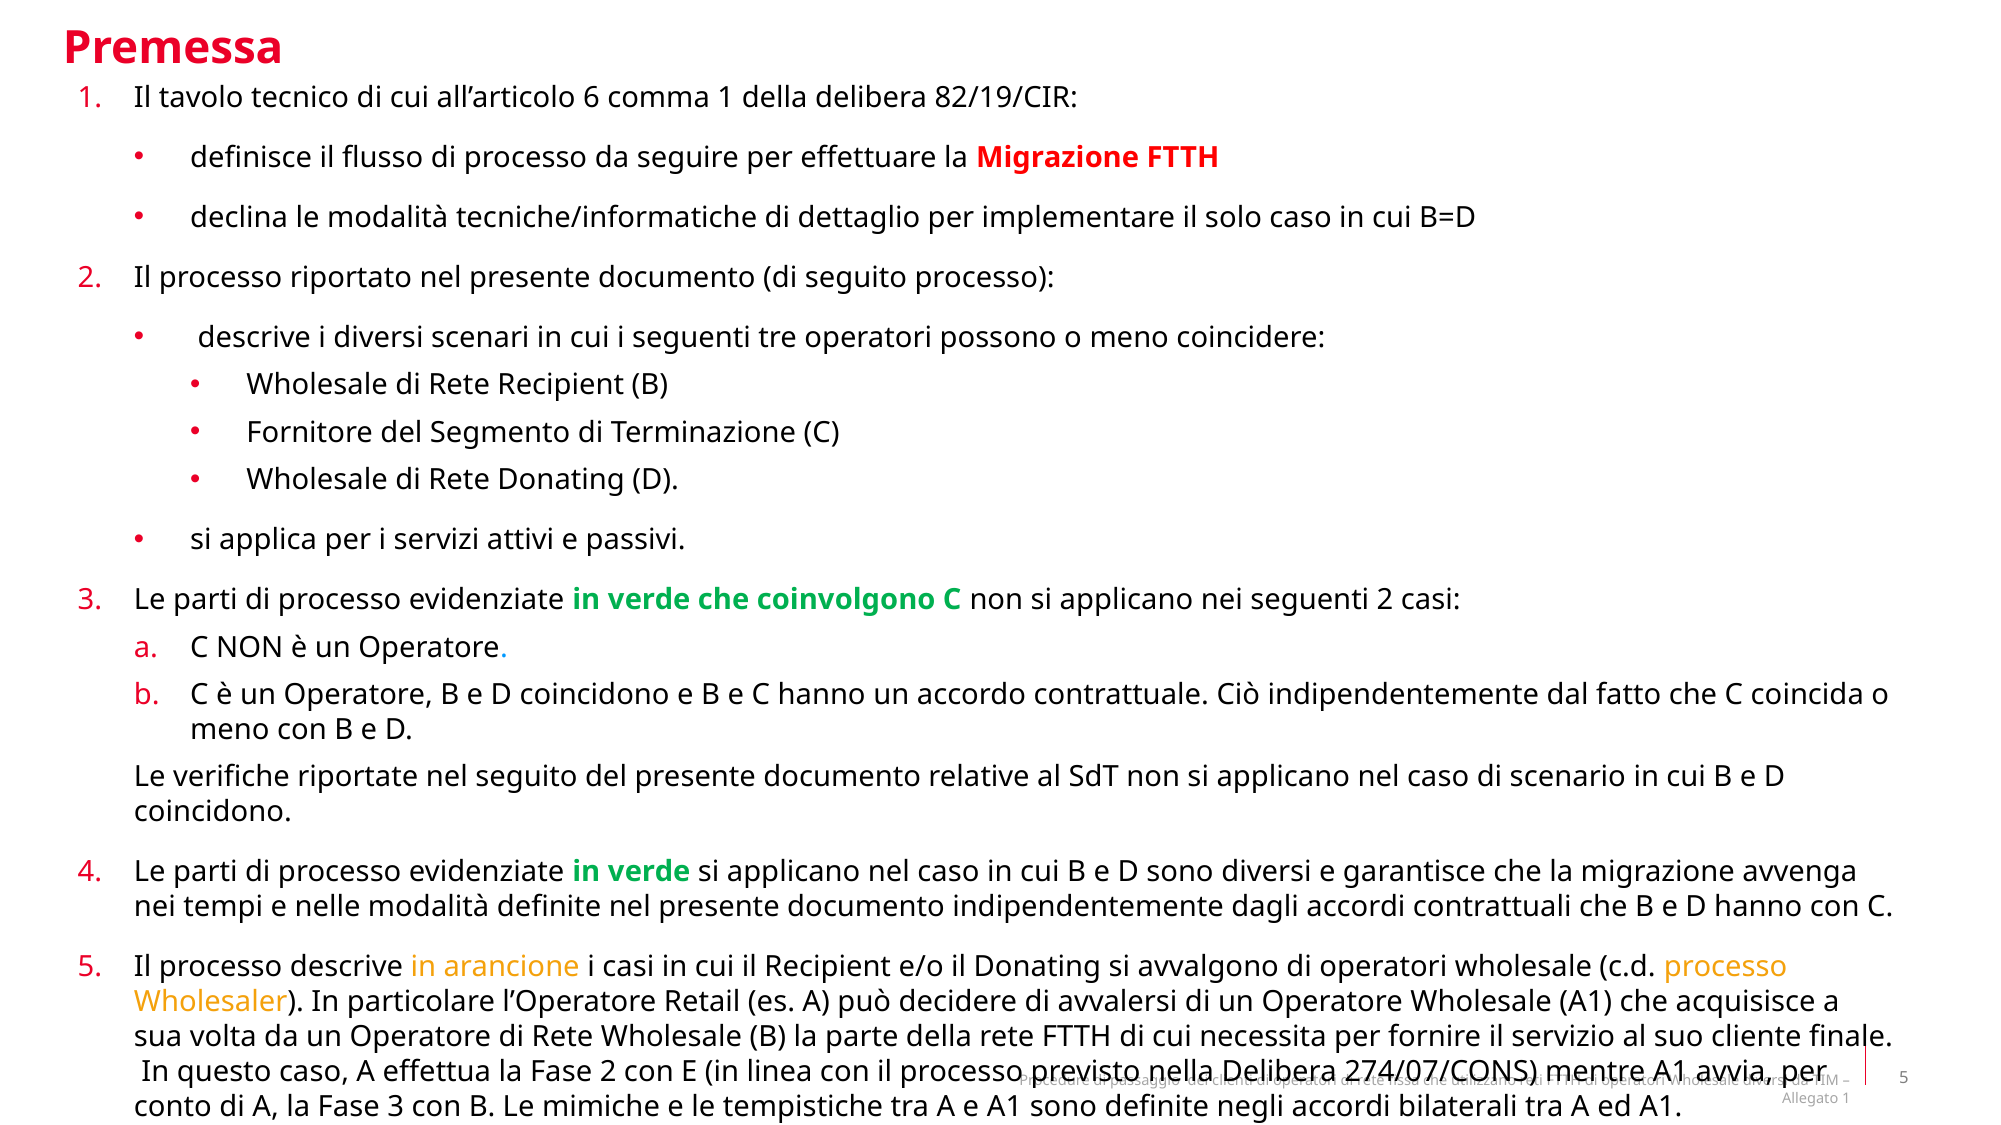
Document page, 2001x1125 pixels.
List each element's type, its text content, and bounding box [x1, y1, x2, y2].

text_box Il tavolo tecnico di cui all’articolo 6 comma 1 della delibera 82/19/CIR: definisce il flusso di processo da seguire per effettuare la Migrazione FTTH declina le modalità tecniche/informatiche di dettaglio per implementare il solo caso in cui B=D Il processo riportato nel presente documento (di seguito processo): descrive i diversi scenari in cui i seguenti tre operatori possono o meno coincidere: Wholesale di Rete Recipient (B) Fornitore del Segmento di Terminazione (C) Wholesale di Rete Donating (D). si applica per i servizi attivi e passivi. Le parti di processo evidenziate in verde che coinvolgono C non si applicano nei seguenti 2 casi: C NON è un Operatore. C è un Operatore, B e D coincidono e B e C hanno un accordo contrattuale. Ciò indipendentemente dal fatto che C coincida o meno con B e D. Le verifiche riportate nel seguito del presente documento relative al SdT non si applicano nel caso di scenario in cui B e D coincidono. Le parti di processo evidenziate in verde si applicano nel caso in cui B e D sono diversi e garantisce che la migrazione avvenga nei tempi e nelle modalità definite nel presente documento indipendentemente dagli accordi contrattuali che B e D hanno con C. Il processo descrive in arancione i casi in cui il Recipient e/o il Donating si avvalgono di operatori wholesale (c.d. processo Wholesaler). In particolare l’Operatore Retail (es. A) può decidere di avvalersi di un Operatore Wholesale (A1) che acquisisce a sua volta da un Operatore di Rete Wholesale (B) la parte della rete FTTH di cui necessita per fornire il servizio al suo cliente finale. In questo caso, A effettua la Fase 2 con E (in linea con il processo previsto nella Delibera 274/07/CONS) mentre A1 avvia, per conto di A, la Fase 3 con B. Le mimiche e le tempistiche tra A e A1 sono definite negli accordi bilaterali tra A ed A1. [62, 70, 1912, 1031]
text_box Premessa [62, 24, 1763, 70]
